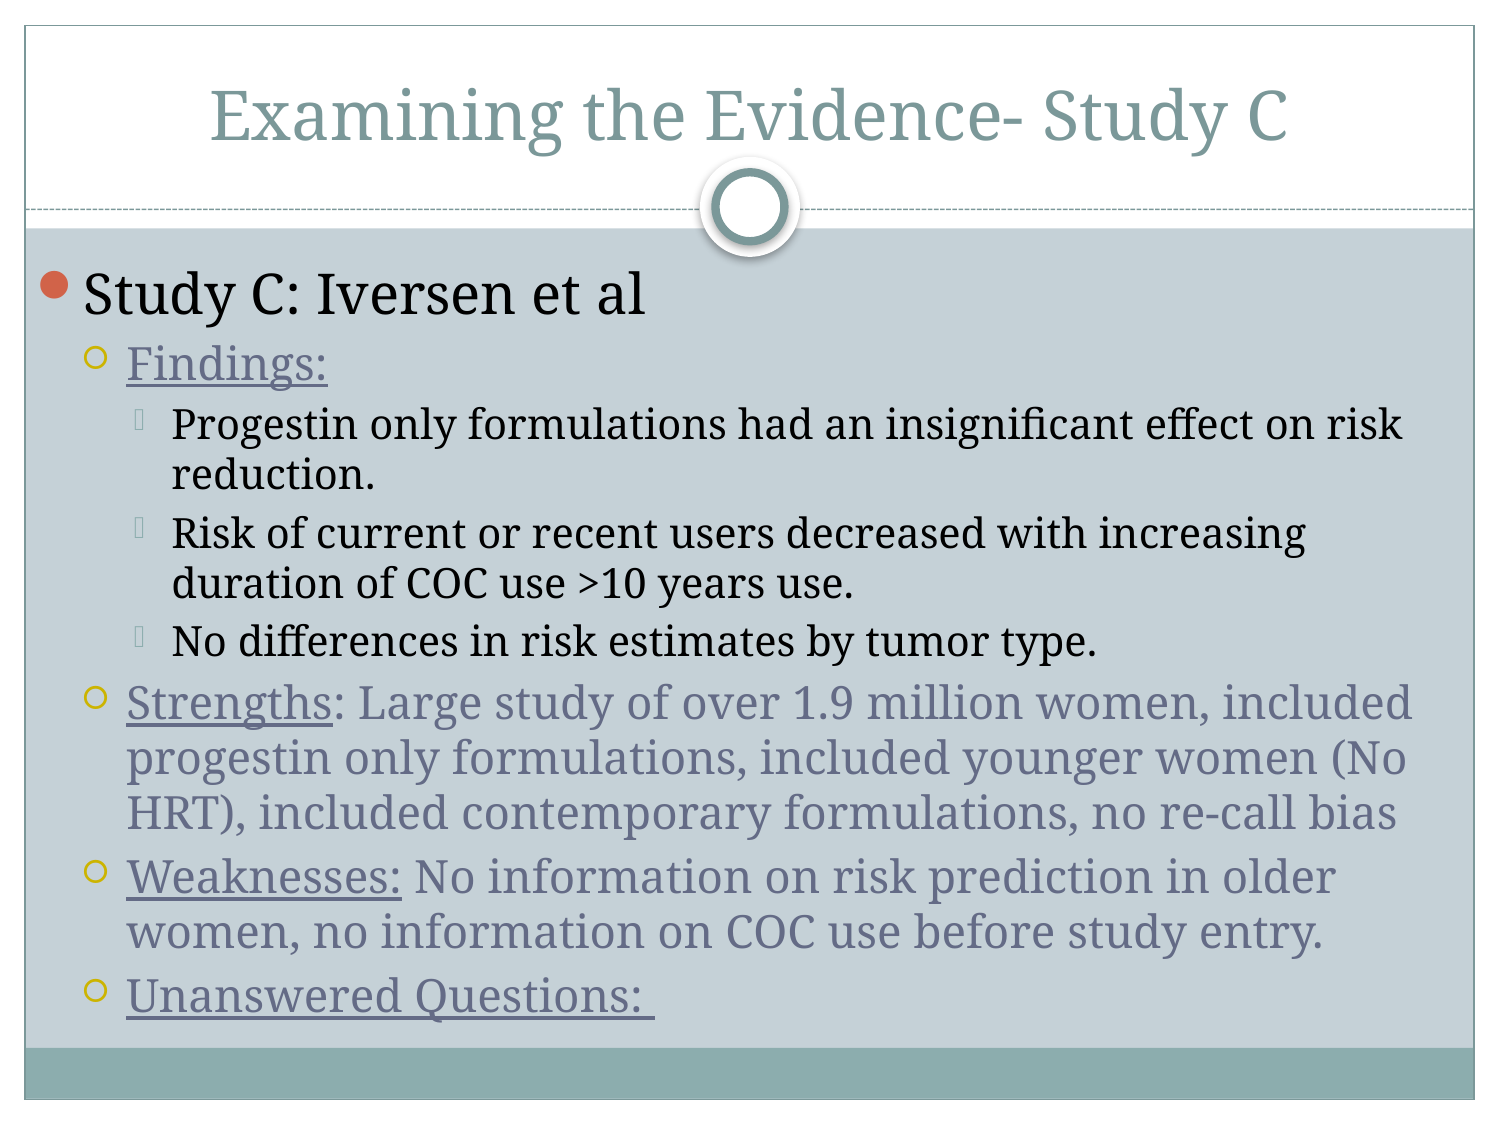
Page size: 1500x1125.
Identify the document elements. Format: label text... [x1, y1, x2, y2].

title Examining the Evidence- Study C [49, 37, 1450, 162]
list Study C: Iversen et al Findings: Progestin only formulations had an insignificant effect on risk reduction. Risk of current or recent users decreased with increasing duration of COC use >10 years use. No differences in risk estimates by tumor type. Strengths: Large study of over 1.9 million women, included progestin only formulations, included younger women (No HRT), included contemporary formulations, no re-call bias Weaknesses: No information on risk prediction in older women, no information on COC use before study entry. Unanswered Questions: [21, 250, 1445, 1042]
